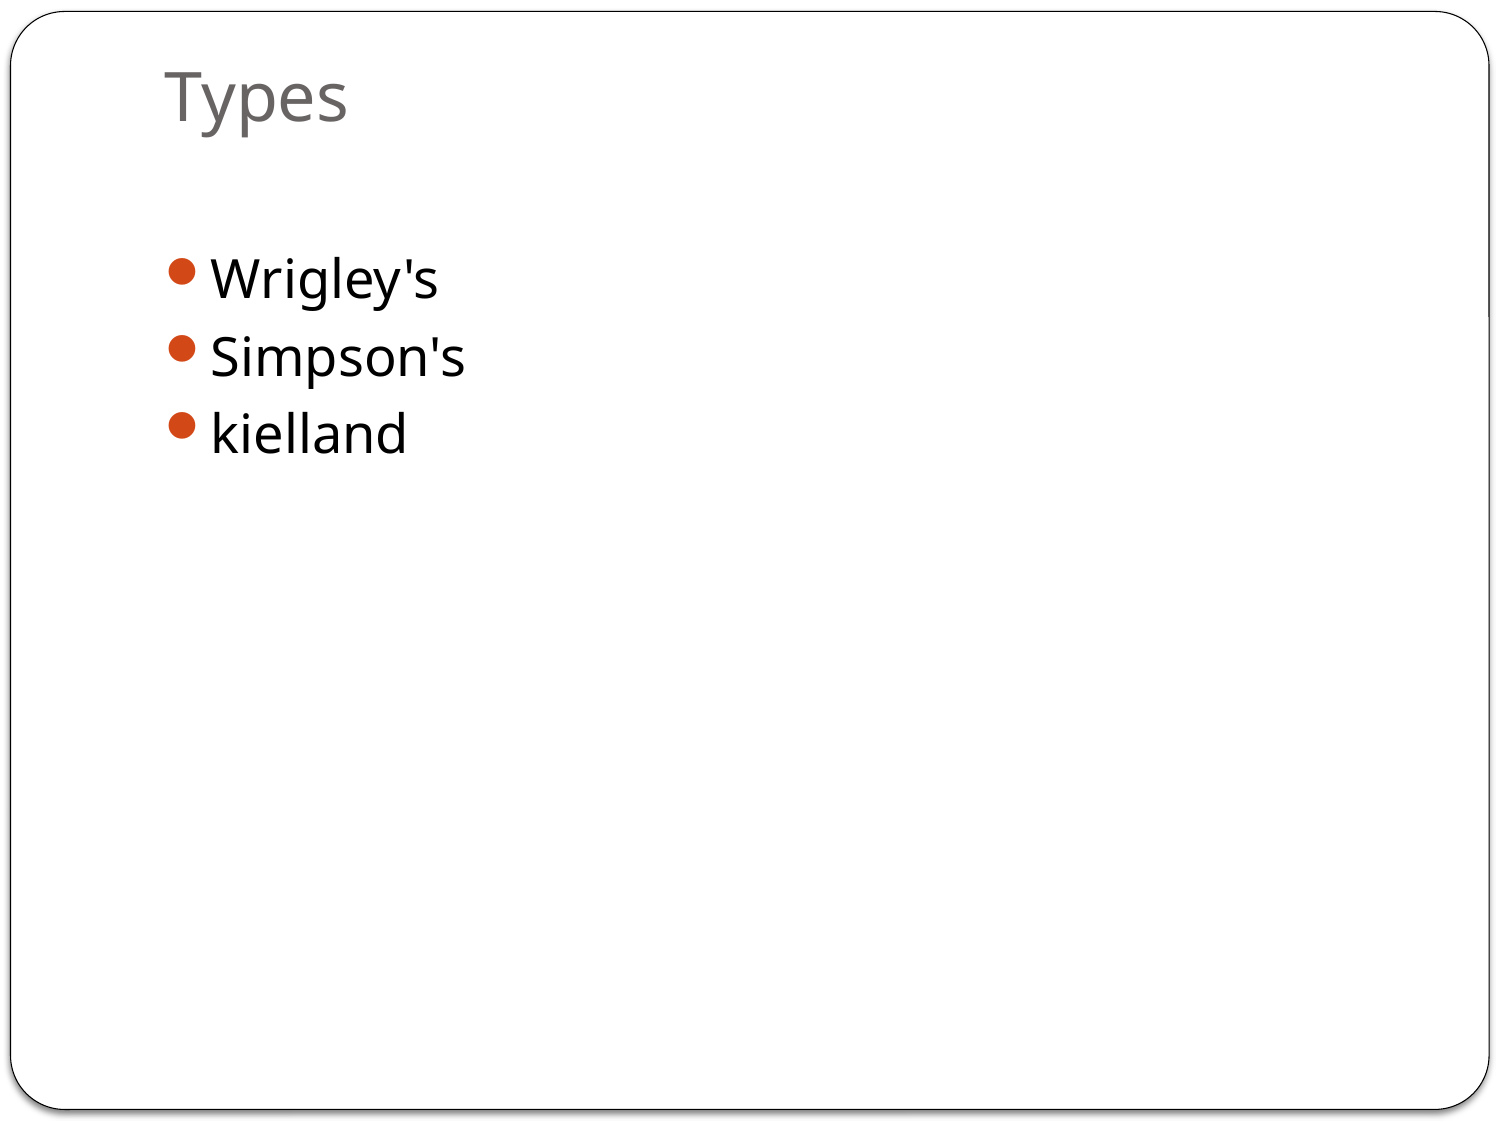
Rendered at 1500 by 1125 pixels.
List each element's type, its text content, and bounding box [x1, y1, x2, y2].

title Types [150, 45, 1425, 233]
list Wrigley's Simpson's kielland [150, 237, 1425, 988]
